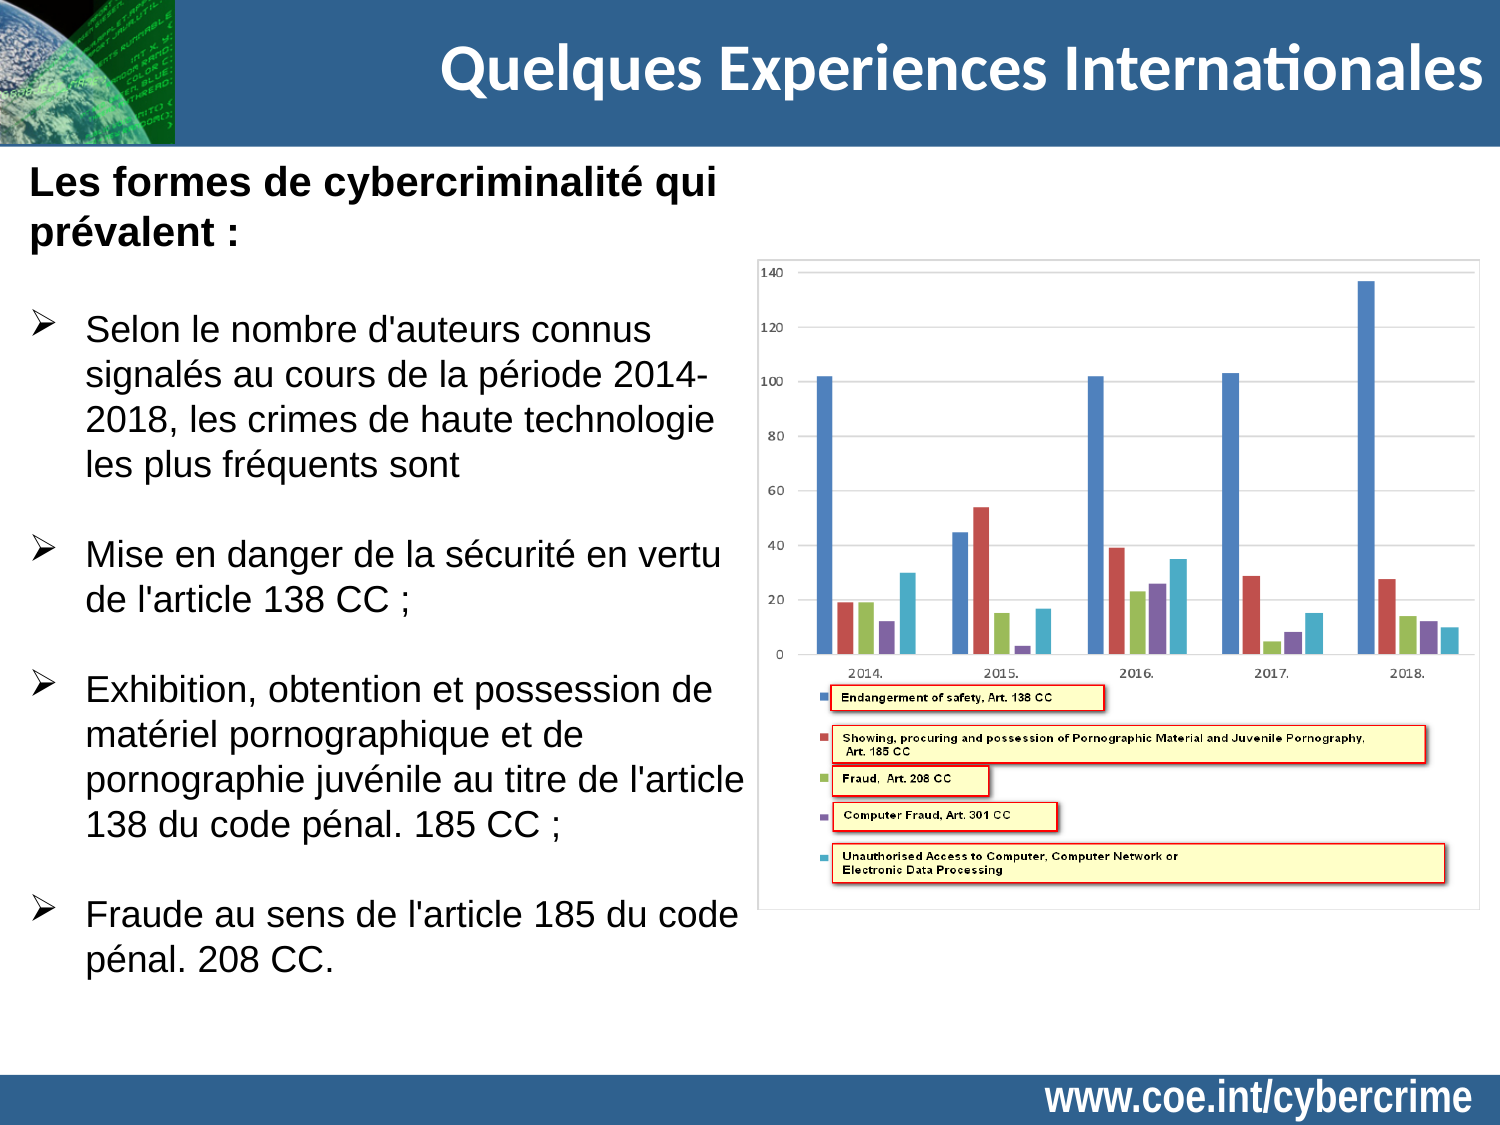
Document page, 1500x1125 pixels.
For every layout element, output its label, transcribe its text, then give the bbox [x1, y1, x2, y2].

text_box www.coe.int/cybercrime [1030, 1059, 1500, 1125]
picture [756, 259, 1481, 910]
text_box Quelques Experiences Internationales [178, 0, 1500, 149]
text_box [0, 1073, 1030, 1125]
text_box Les formes de cybercriminalité qui prévalent : Selon le nombre d'auteurs connus signalés au cours de la période 2014-2018, les crimes de haute technologie les plus fréquents sont Mise en danger de la sécurité en vertu de l'article 138 CC ; Exhibition, obtention et possession de matériel pornographique et de pornographie juvénile au titre de l'article 138 du code pénal. 185 CC ; Fraude au sens de l'article 185 du code pénal. 208 CC. [14, 147, 765, 988]
picture [0, 0, 175, 144]
